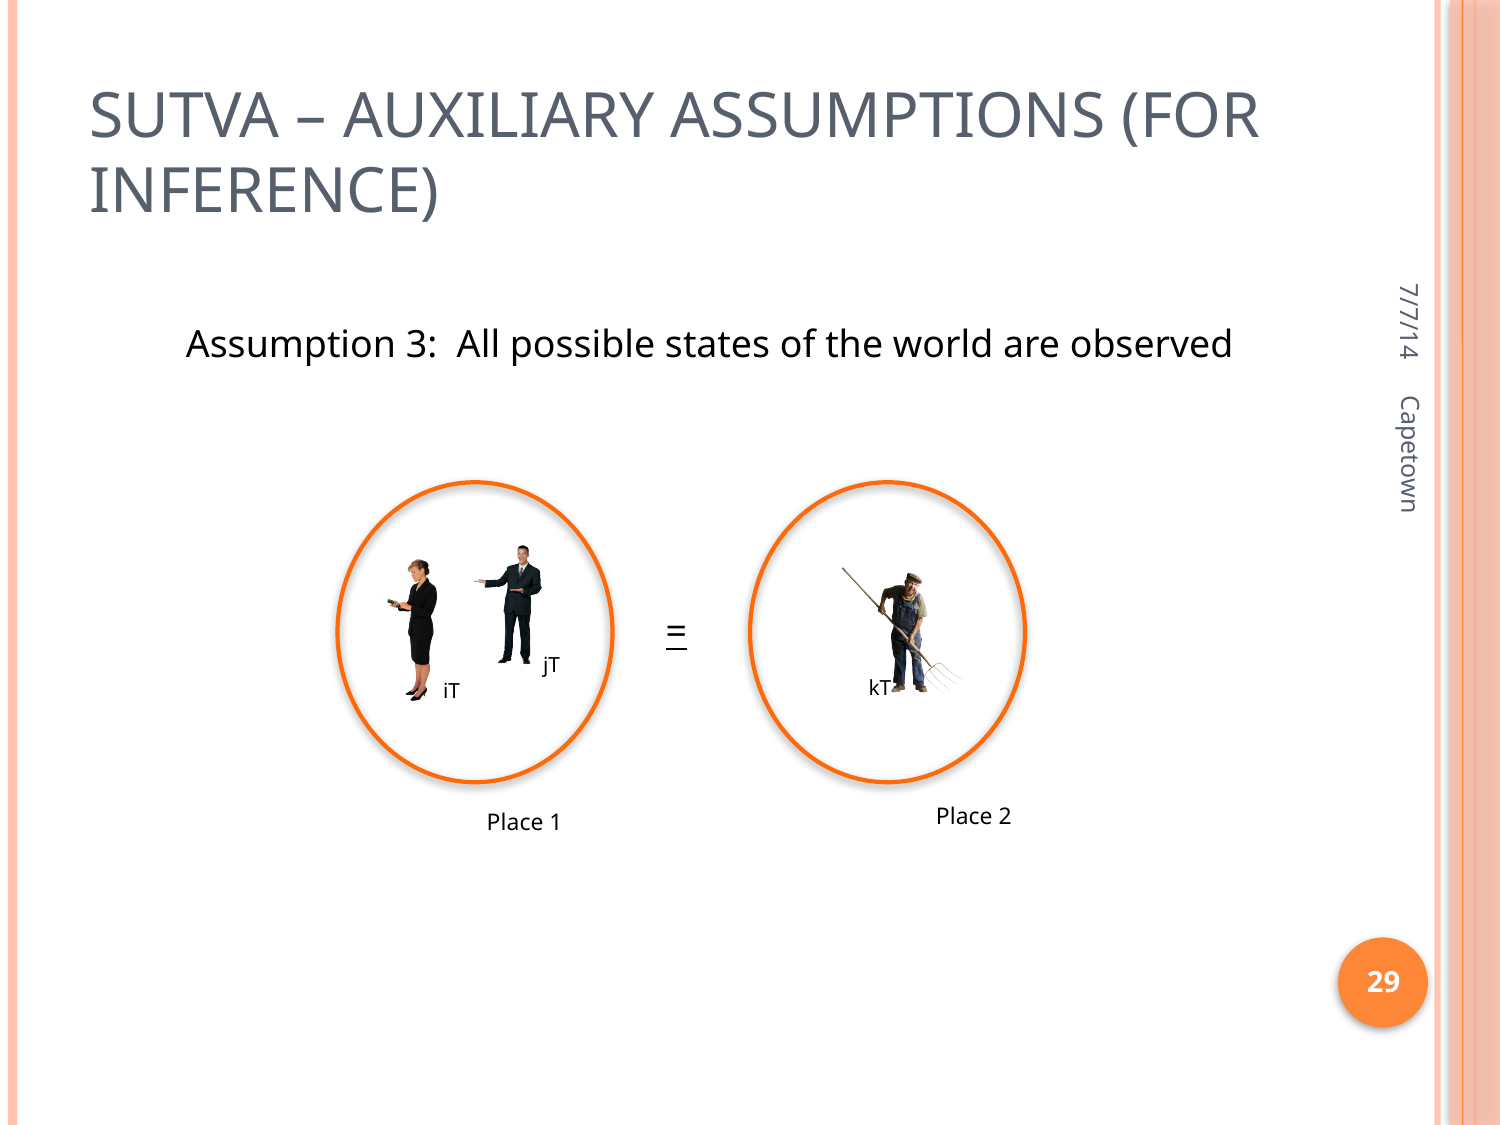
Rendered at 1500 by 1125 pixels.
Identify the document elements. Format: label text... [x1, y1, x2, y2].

title SUTVA – Auxiliary Assumptions (for inference) [75, 45, 1300, 233]
slide_number 29 [1333, 940, 1434, 1027]
text_box [336, 481, 614, 784]
picture [378, 556, 438, 704]
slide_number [1378, 43, 1442, 374]
text_box Place 1 [471, 800, 578, 843]
text_box Assumption 3: All possible states of the world are observed [171, 312, 1250, 373]
text_box Place 2 [921, 794, 1028, 837]
picture [836, 565, 968, 696]
text_box = [650, 599, 703, 660]
text_box [748, 481, 1027, 784]
footer Capetown [1379, 380, 1440, 906]
picture [470, 544, 544, 665]
